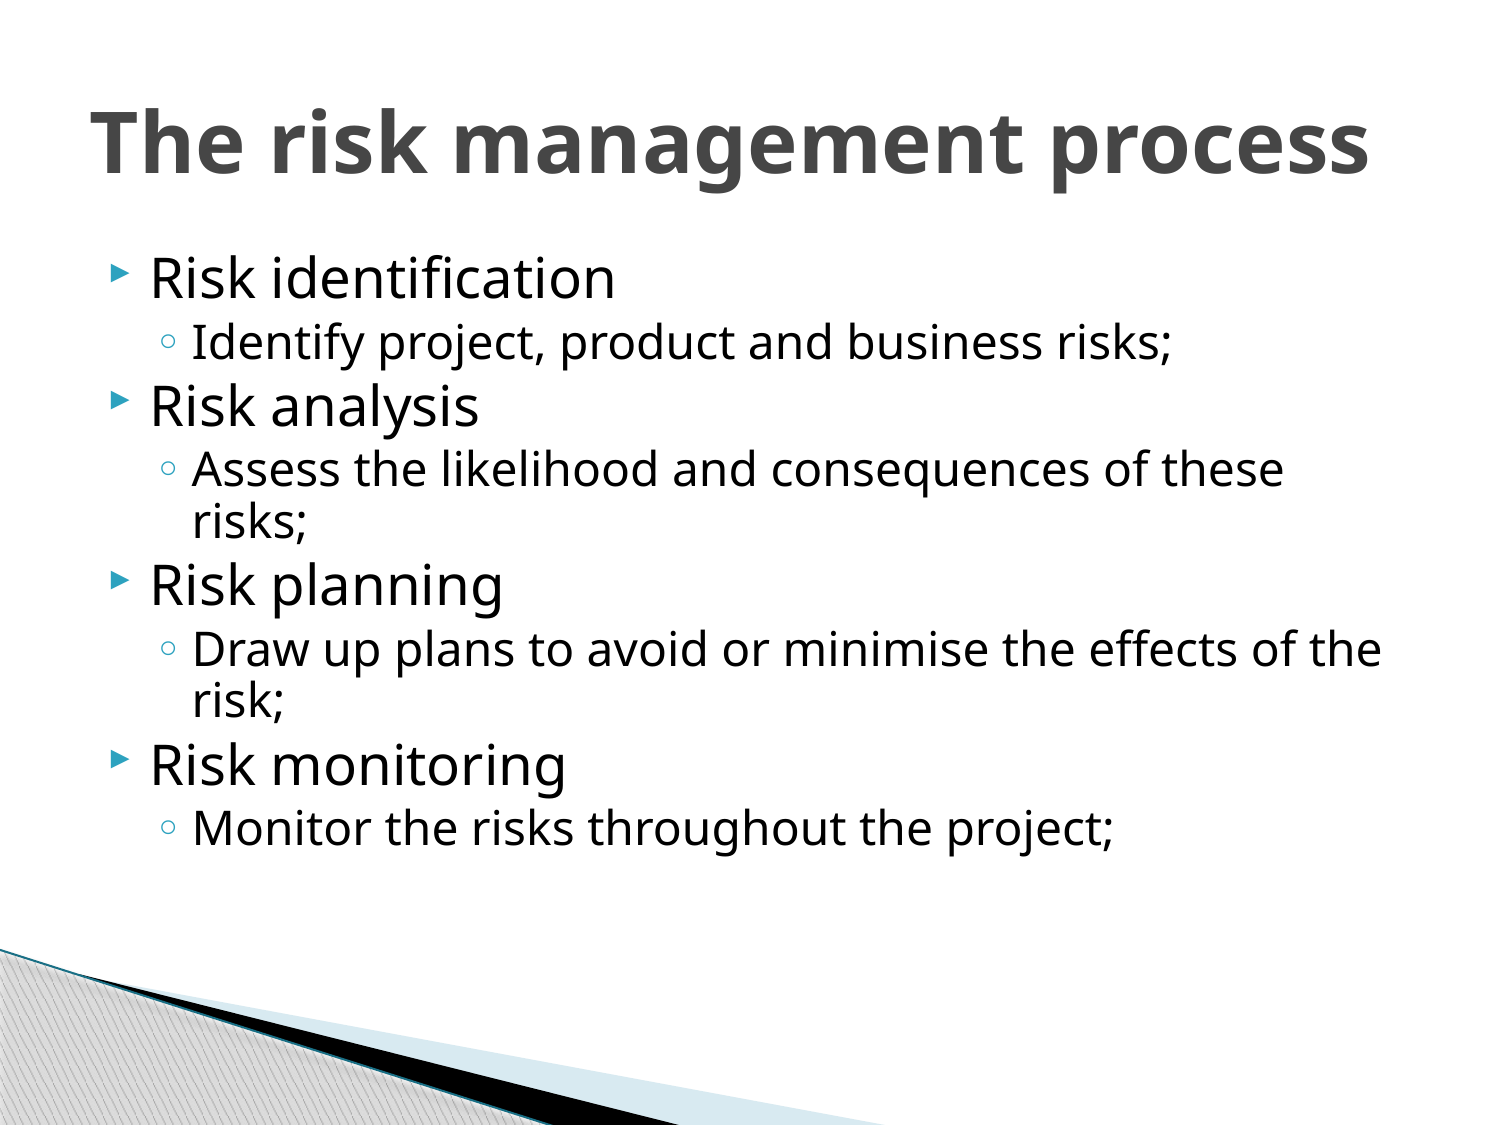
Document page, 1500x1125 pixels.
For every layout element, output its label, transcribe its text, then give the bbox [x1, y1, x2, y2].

list Risk identification Identify project, product and business risks; Risk analysis Assess the likelihood and consequences of these risks; Risk planning Draw up plans to avoid or minimise the effects of the risk; Risk monitoring Monitor the risks throughout the project; [75, 243, 1425, 986]
title The risk management process [75, 45, 1425, 233]
